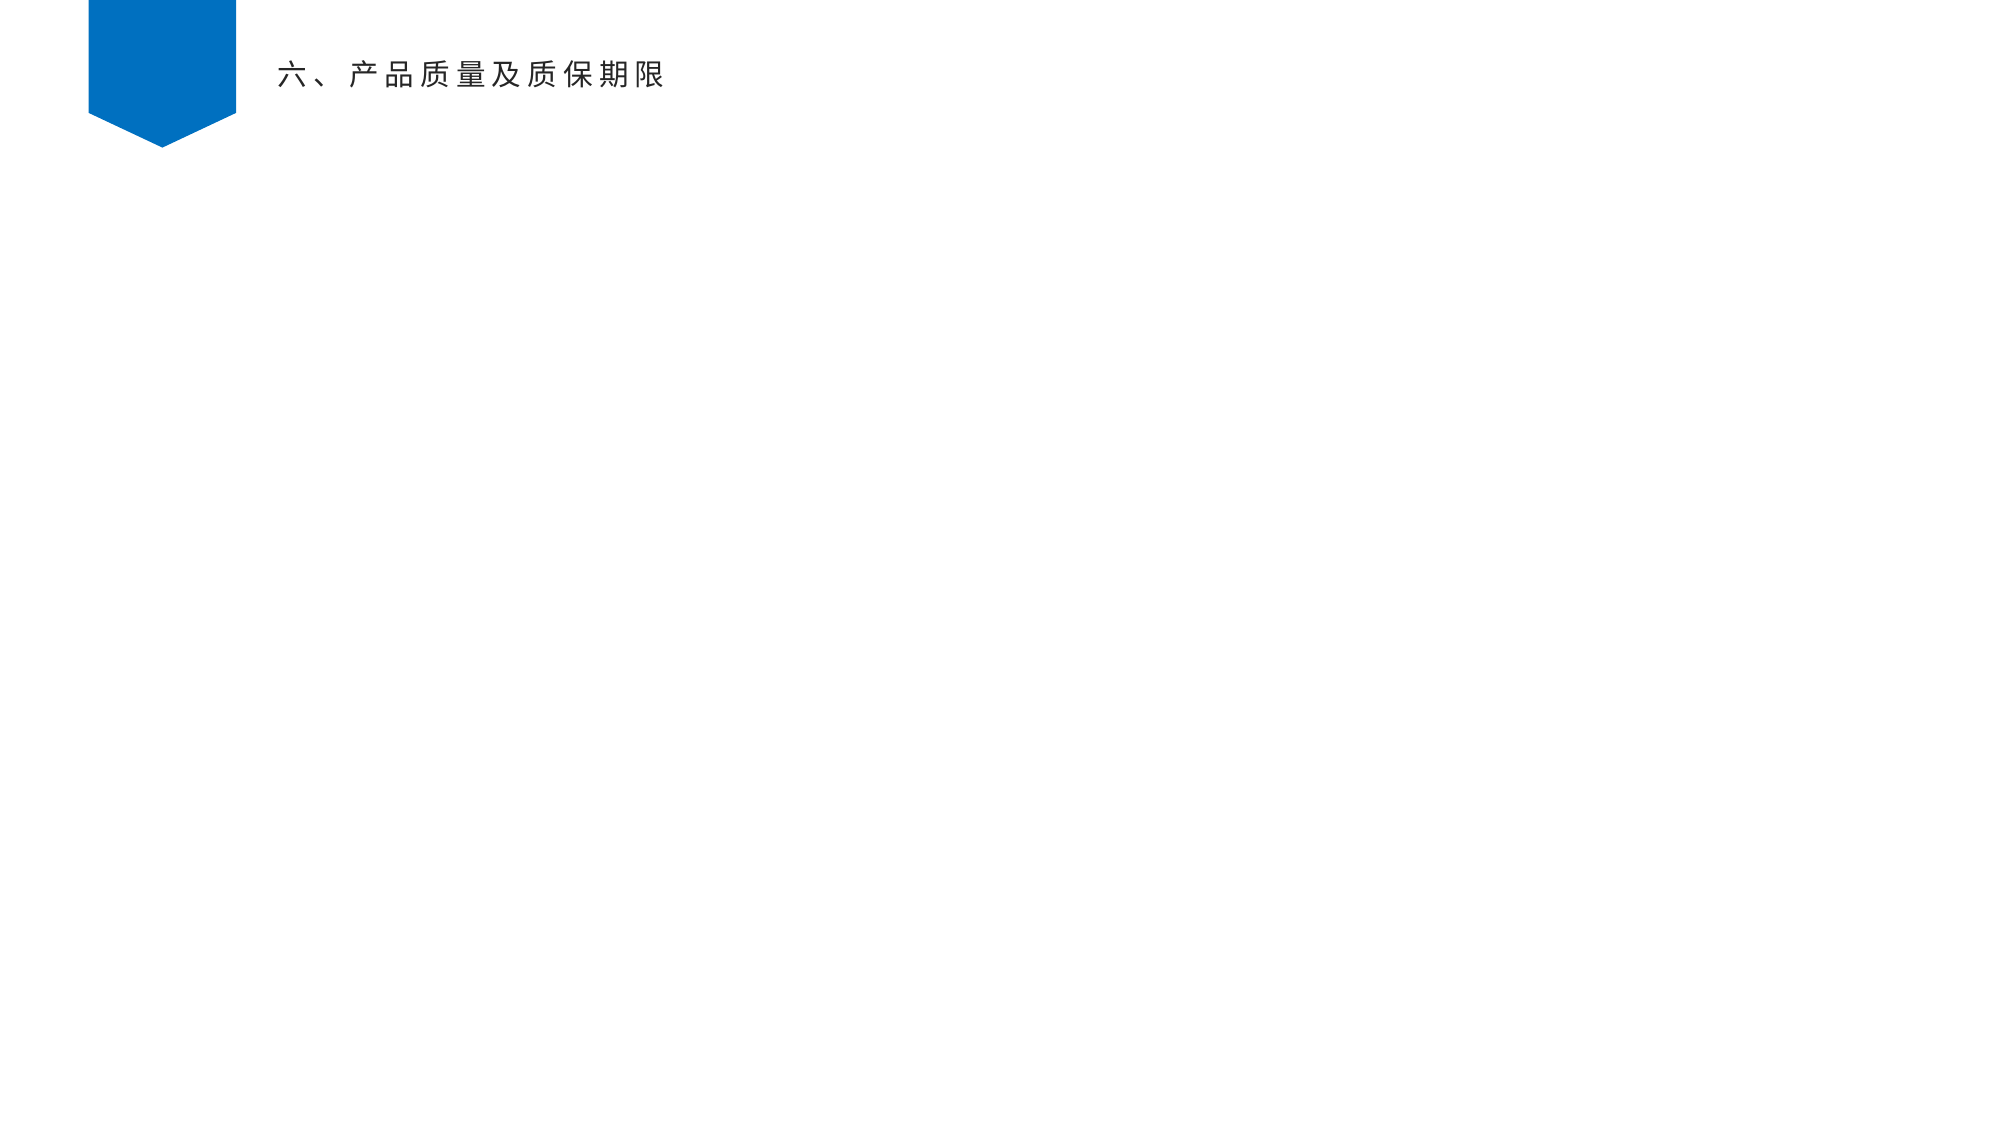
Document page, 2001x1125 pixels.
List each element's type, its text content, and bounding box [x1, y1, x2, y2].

title 六、产品质量及质保期限 [262, 15, 1940, 132]
text_box [87, 0, 238, 149]
